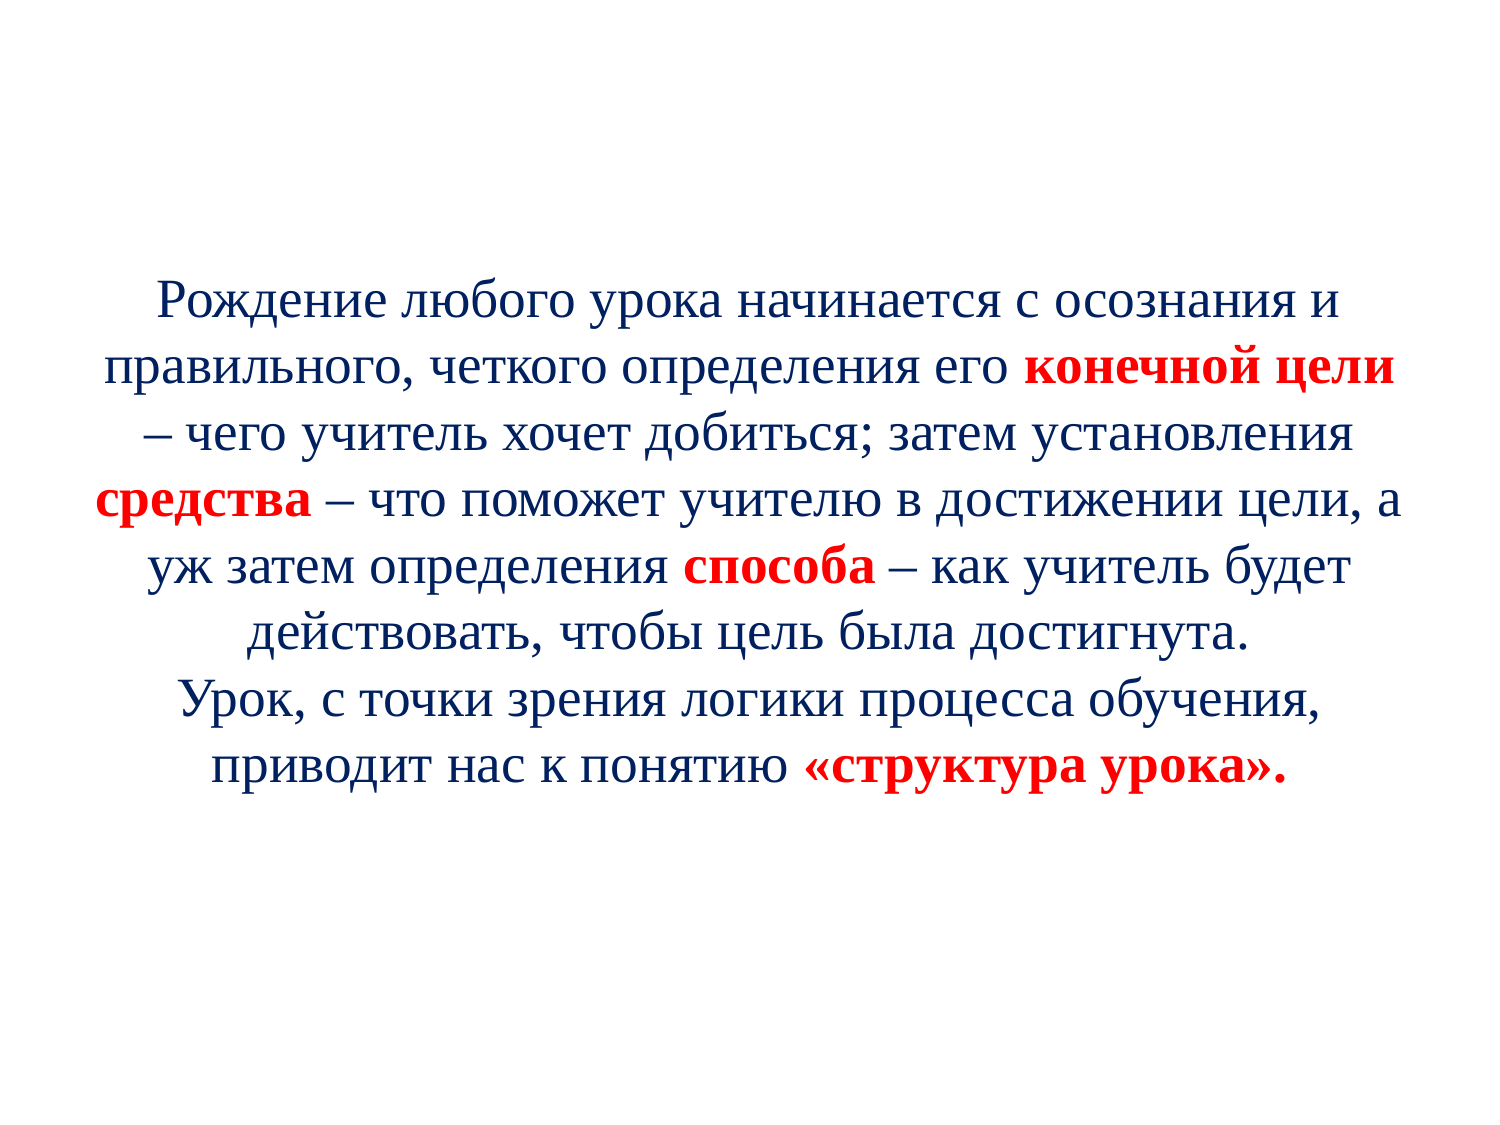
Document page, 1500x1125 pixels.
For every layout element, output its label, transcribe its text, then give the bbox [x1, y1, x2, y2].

title Рождение любого урока начинается с осознания и правильного, четкого определения его конечной цели – чего учитель хочет добиться; затем установления средства – что поможет учителю в достижении цели, а уж затем определения способа – как учитель будет действовать, чтобы цель была достигнута. Урок, с точки зрения логики процесса обучения, приводит нас к понятию «структура урока». [75, 231, 1425, 905]
